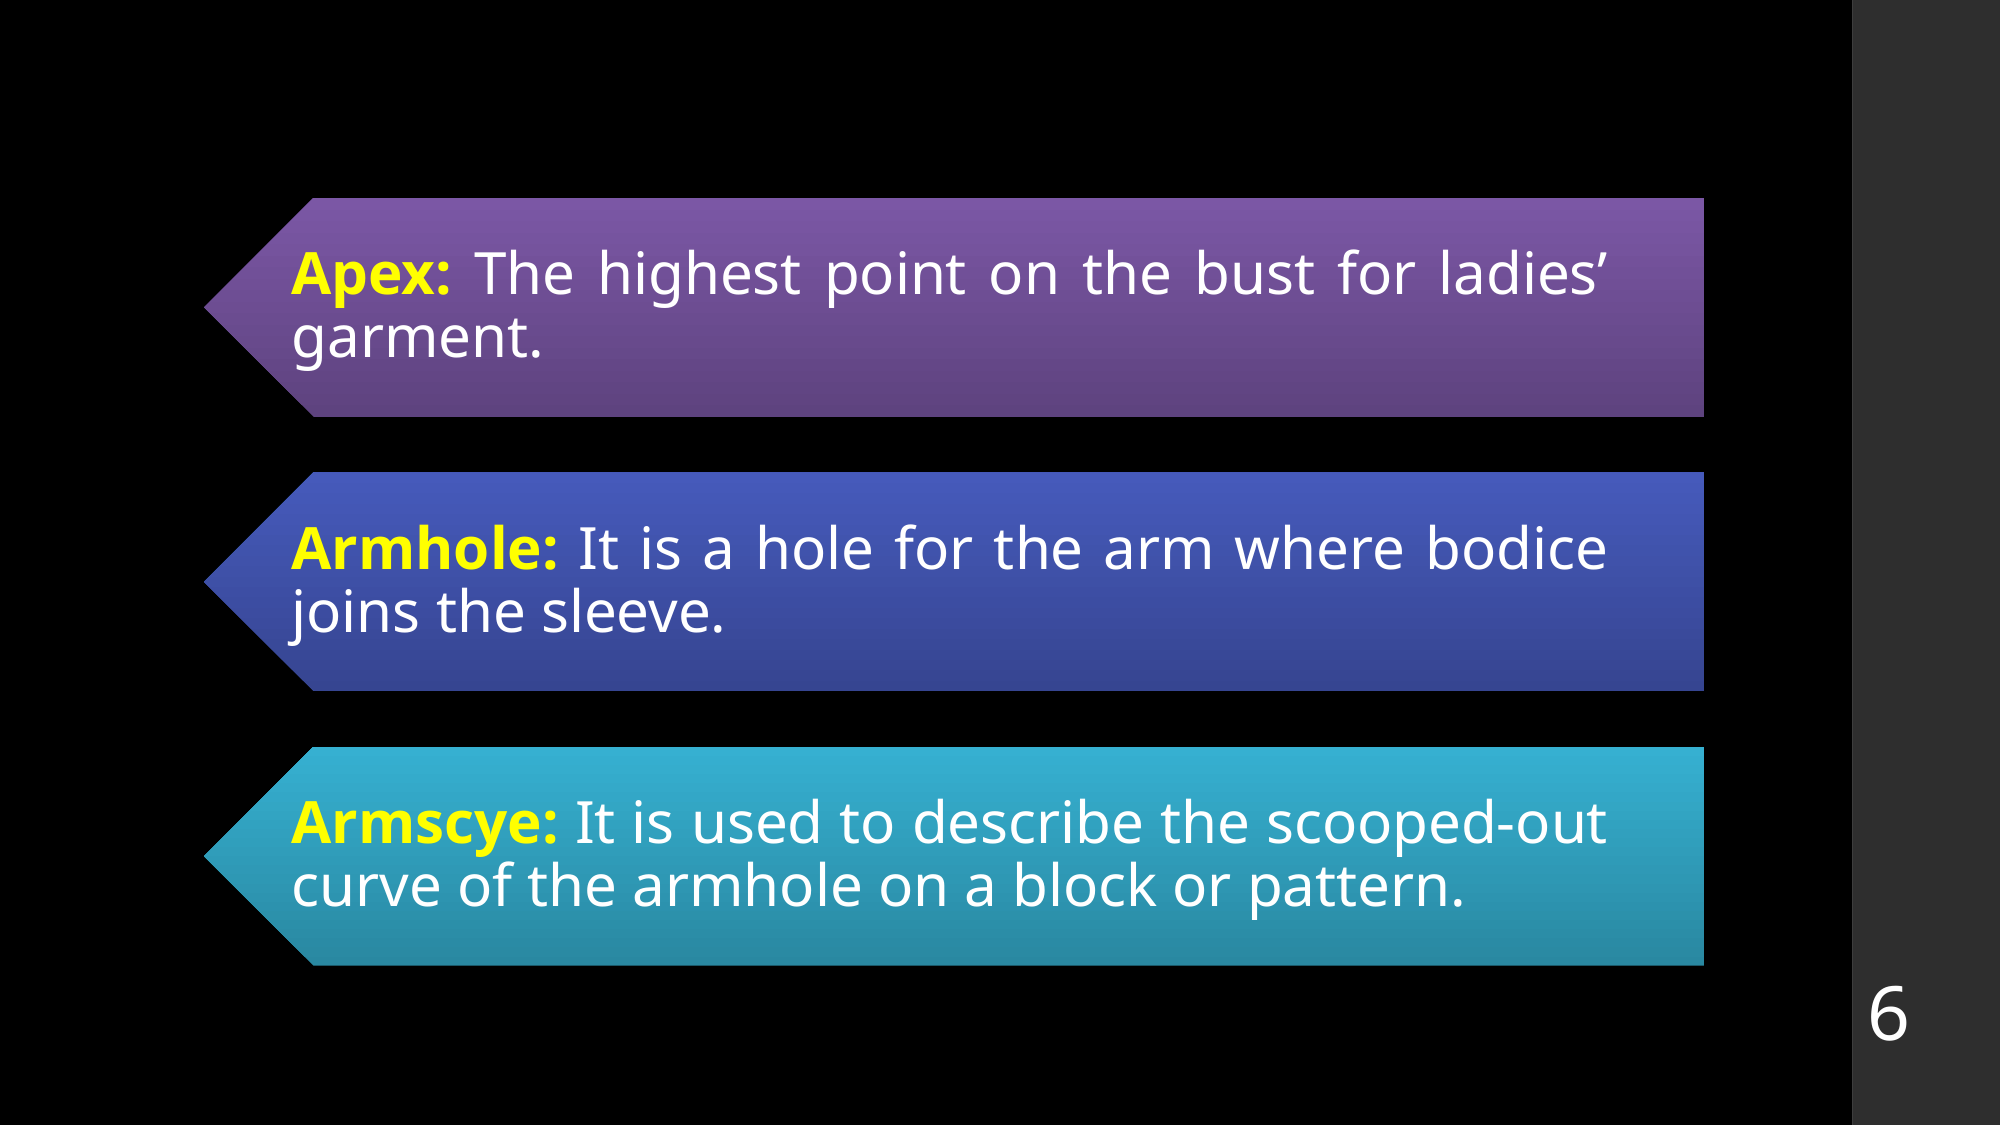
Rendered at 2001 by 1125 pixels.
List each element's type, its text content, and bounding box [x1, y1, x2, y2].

slide_number 6 [1862, 977, 1955, 1057]
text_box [0, 197, 2000, 966]
